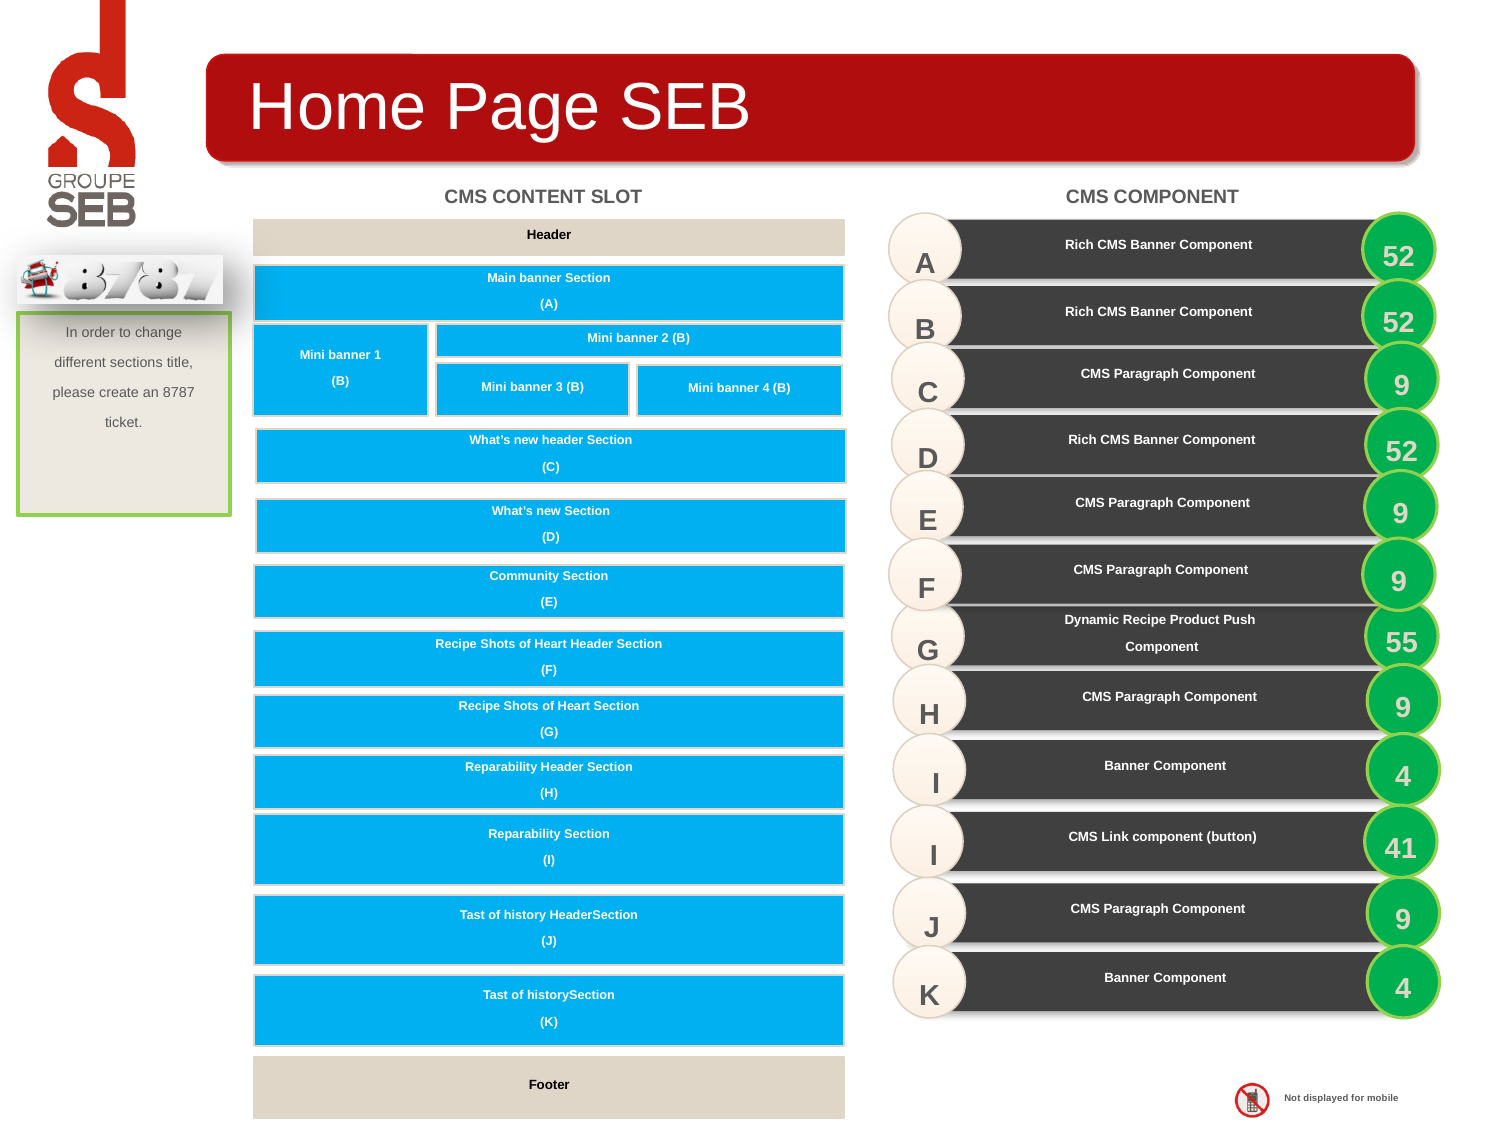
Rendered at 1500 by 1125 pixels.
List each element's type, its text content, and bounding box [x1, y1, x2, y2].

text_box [888, 279, 1436, 344]
text_box Reparability Header Section (H) [252, 753, 846, 811]
text_box Main banner Section (A) [256, 263, 846, 323]
text_box Recipe Shots of Heart Section (G) [252, 693, 846, 750]
text_box Mini banner 1 (B) [251, 322, 430, 418]
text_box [891, 408, 1439, 471]
text_box Footer [252, 1055, 846, 1120]
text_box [892, 945, 1440, 1019]
text_box Header [252, 218, 846, 257]
text_box Mini banner 2 (B) [434, 322, 844, 359]
text_box Community Section (E) [252, 563, 846, 620]
text_box Mini banner 4 (B) [635, 363, 844, 418]
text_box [892, 664, 1440, 733]
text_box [888, 537, 1436, 611]
text_box Mini banner 3 (B) [434, 361, 631, 418]
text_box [890, 804, 1438, 878]
title Home Page SEB [234, 56, 1400, 149]
text_box CMS Content Slot [265, 172, 821, 228]
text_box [892, 882, 1440, 945]
text_box Reparability Section (I) [252, 812, 846, 887]
text_box What’s new Section (D) [254, 497, 848, 555]
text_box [17, 312, 231, 516]
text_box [891, 613, 1439, 664]
text_box Tast of history HeaderSection (J) [252, 892, 846, 967]
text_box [890, 470, 1438, 540]
text_box Not displayed for mobile [1271, 1082, 1500, 1117]
text_box Tast of historySection (K) [252, 973, 846, 1048]
text_box CMS Component [981, 172, 1324, 211]
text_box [892, 733, 1440, 807]
picture [1233, 1081, 1270, 1118]
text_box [888, 212, 1436, 279]
picture [0, 0, 223, 305]
text_box What’s new header Section (C) [254, 427, 848, 485]
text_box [891, 341, 1439, 408]
text_box Recipe Shots of Heart Header Section (F) [252, 629, 846, 689]
